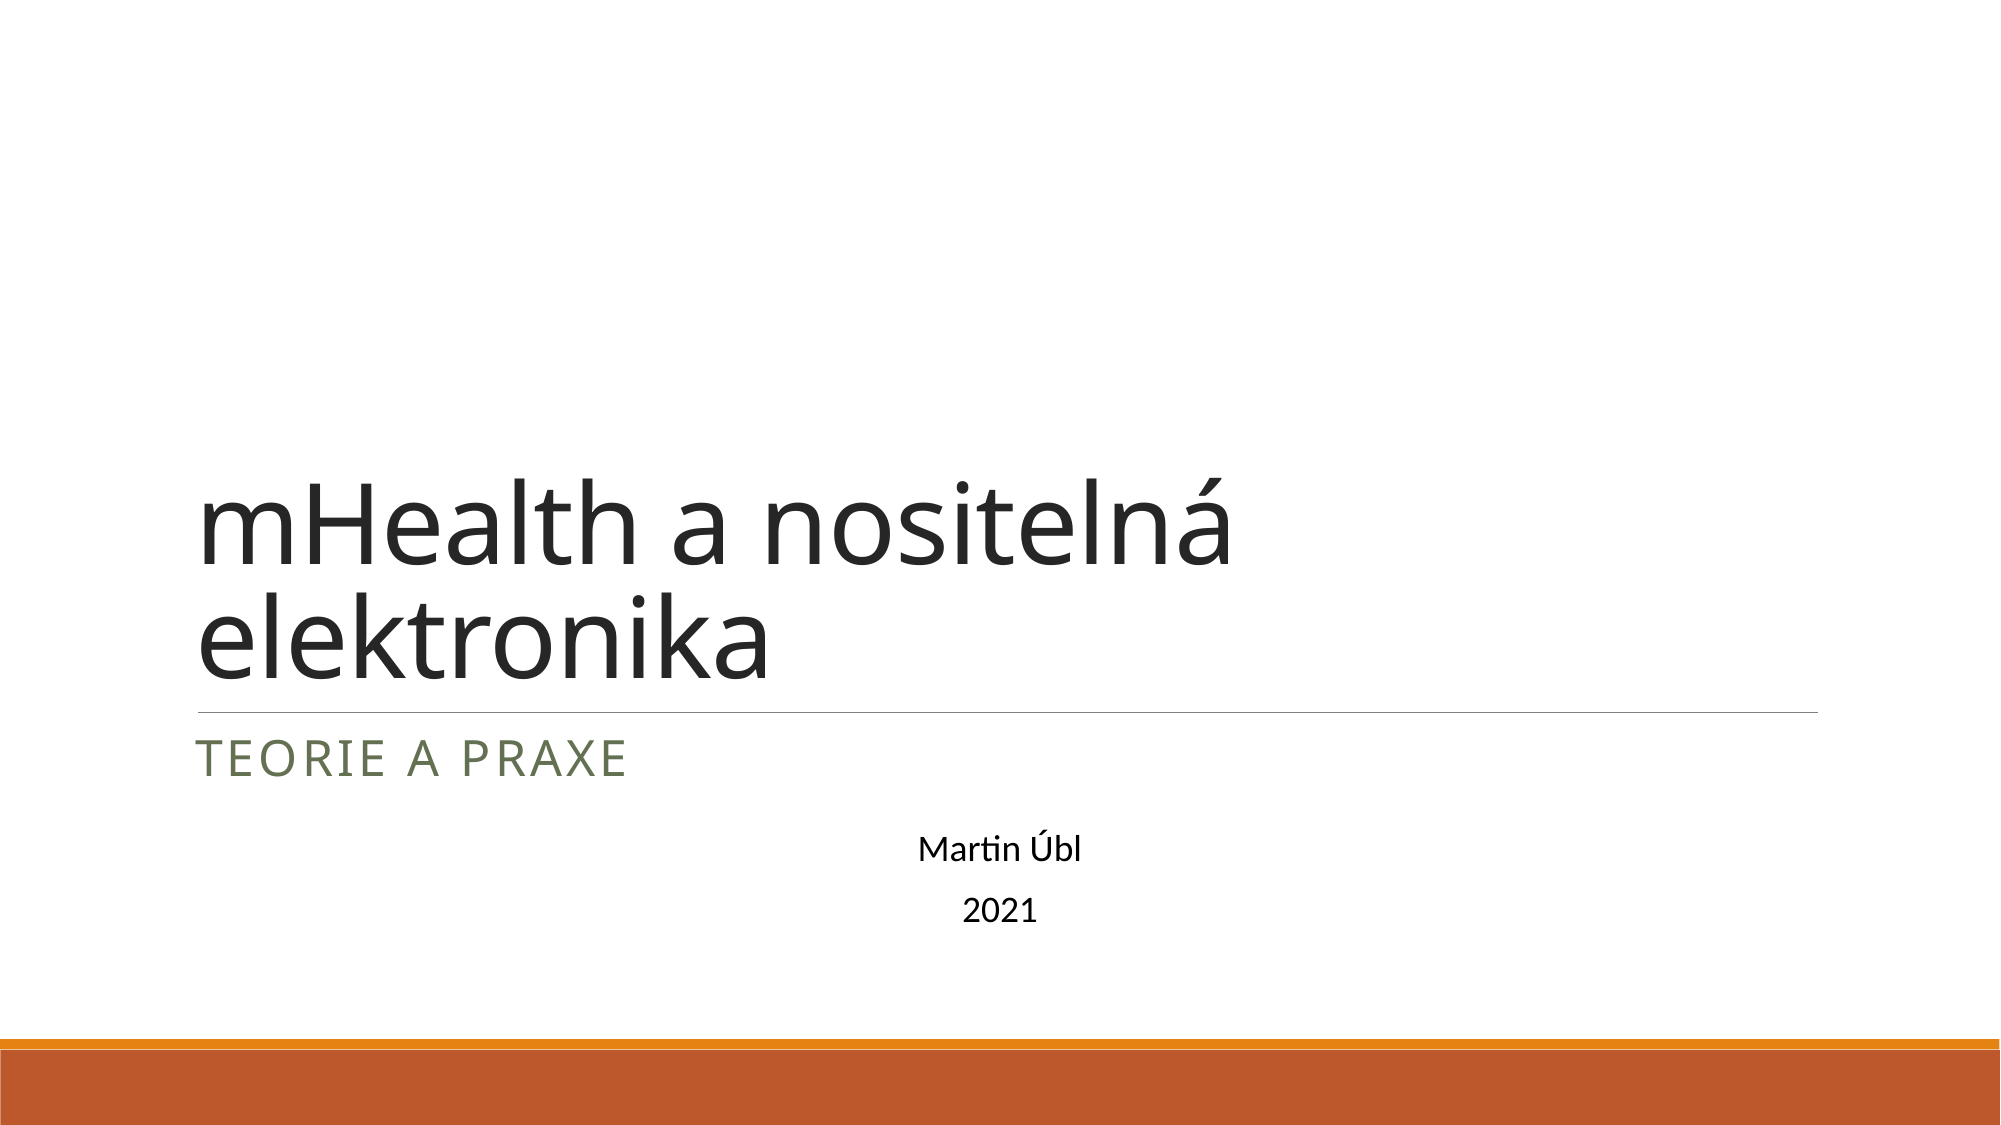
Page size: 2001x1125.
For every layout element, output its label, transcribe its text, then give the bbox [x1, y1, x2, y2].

subtitle Teorie a praxe [180, 725, 1680, 806]
title mHealth a nositelná elektronika [180, 124, 1830, 710]
text_box Martin Úbl 2021 [0, 821, 2000, 950]
